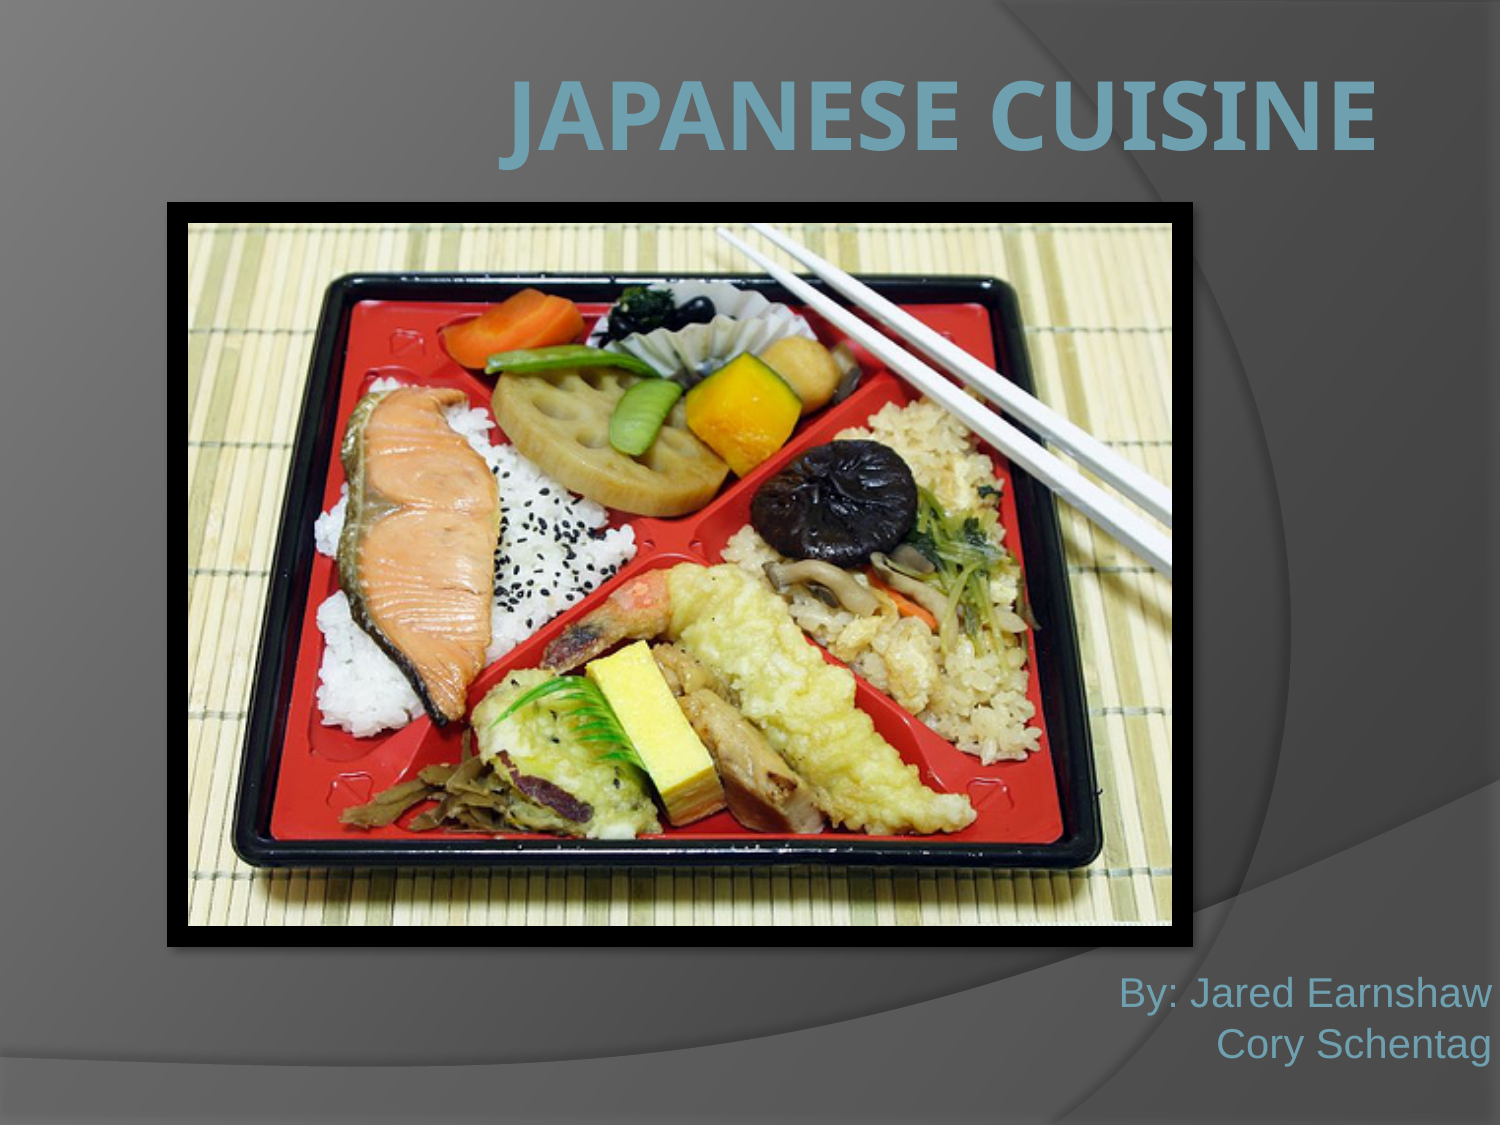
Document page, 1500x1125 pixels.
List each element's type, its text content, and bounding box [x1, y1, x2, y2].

subtitle By: Jared Earnshaw Cory Schentag [738, 855, 1500, 1067]
picture [187, 222, 1173, 926]
title Japanese Cuisine [112, 46, 1388, 329]
